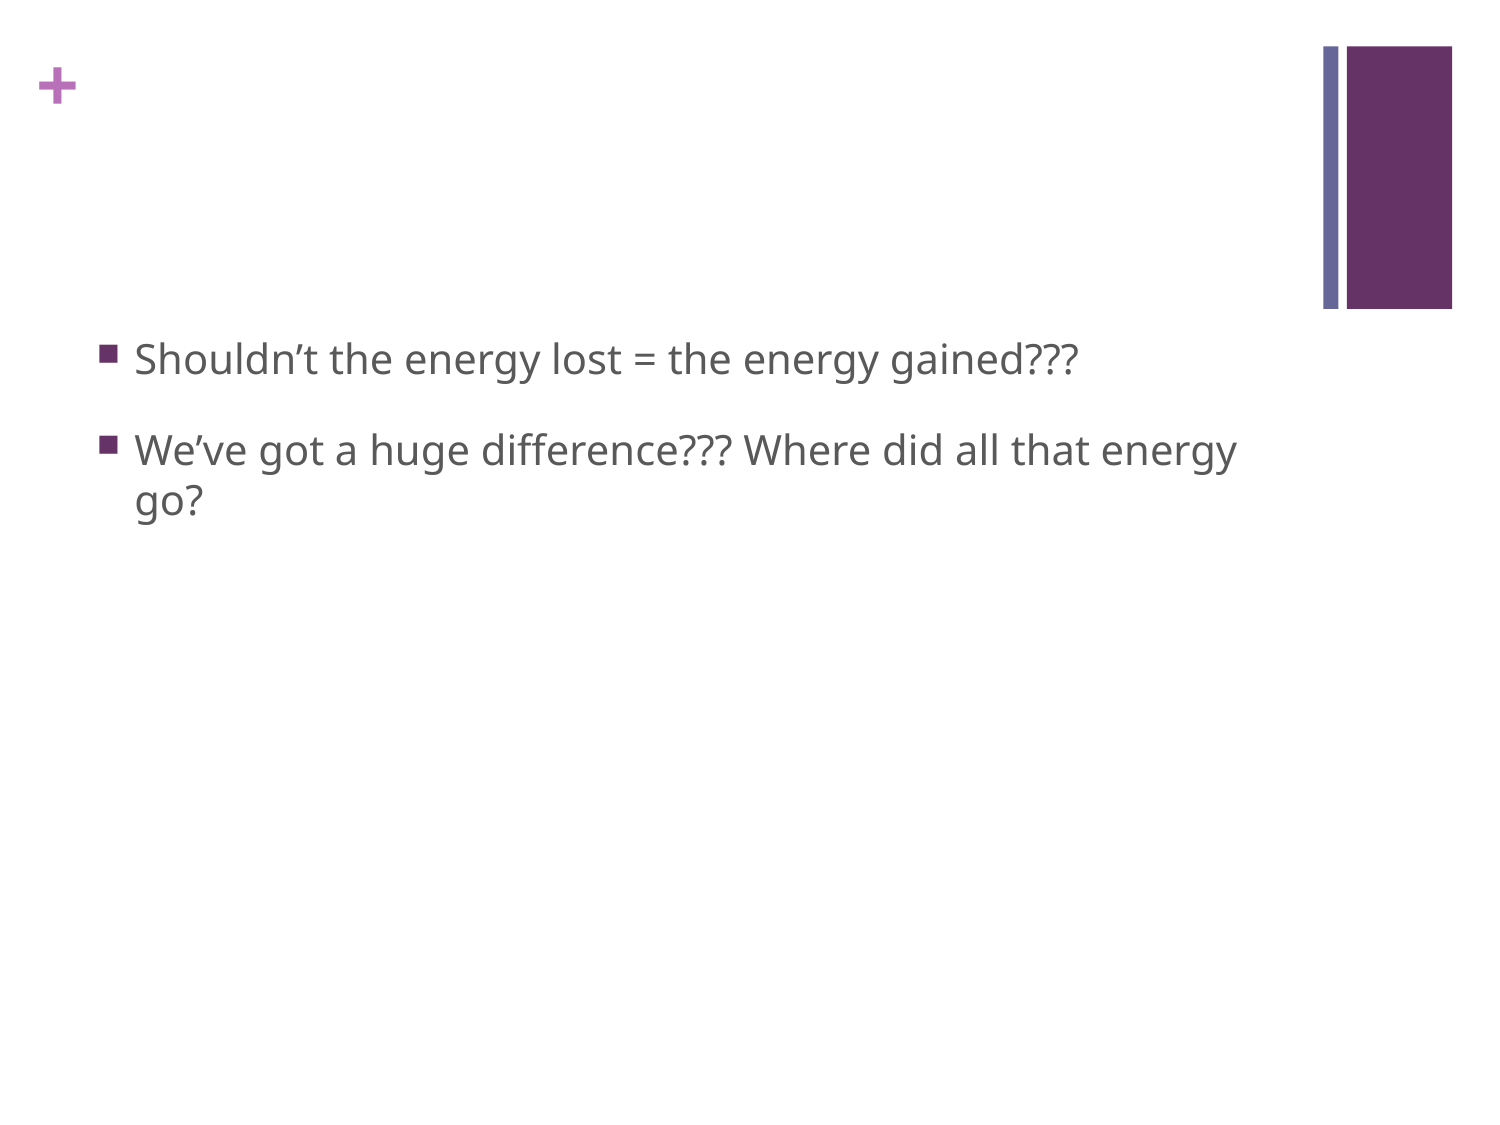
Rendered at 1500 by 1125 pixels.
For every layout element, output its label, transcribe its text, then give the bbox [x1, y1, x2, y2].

list Shouldn’t the energy lost = the energy gained??? We’ve got a huge difference??? Where did all that energy go? [81, 324, 1322, 1005]
